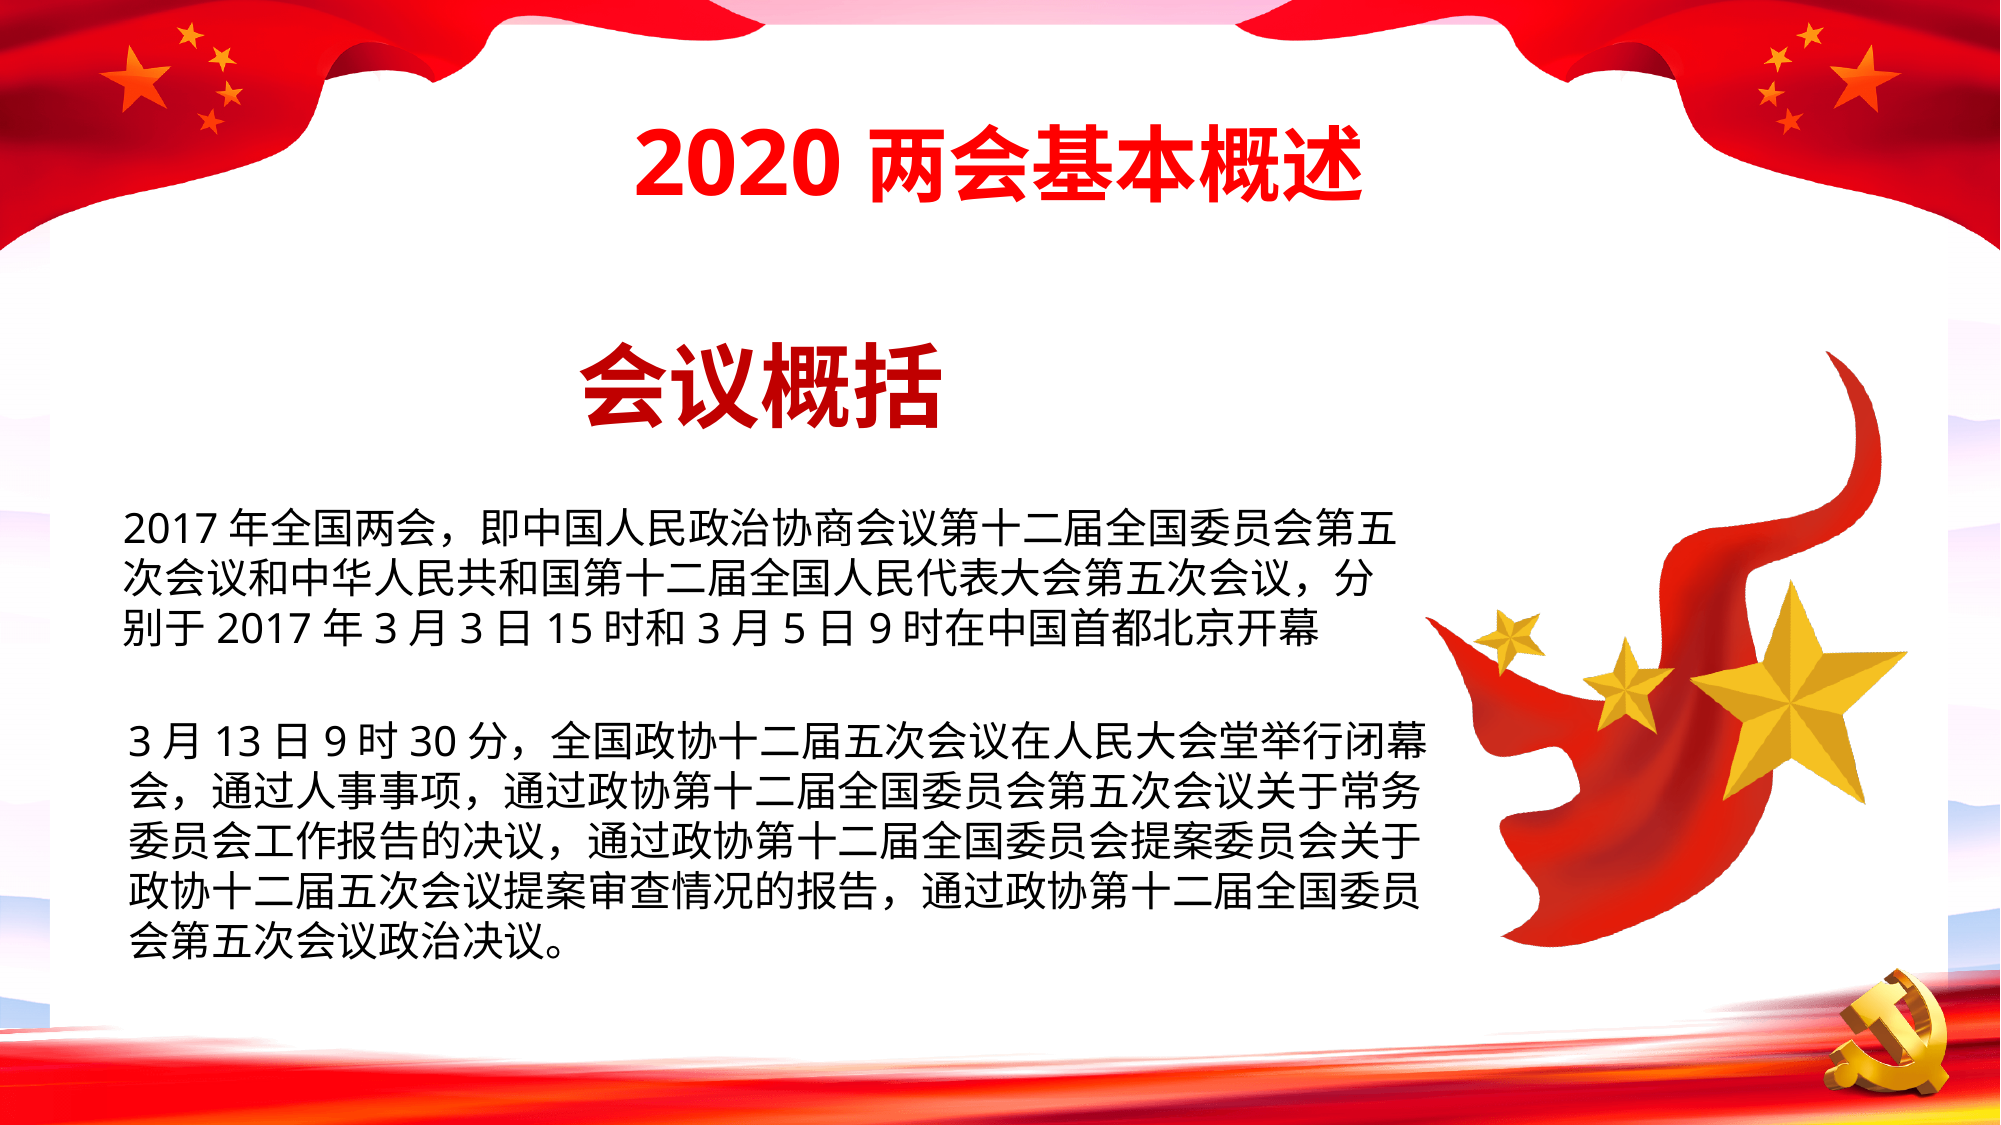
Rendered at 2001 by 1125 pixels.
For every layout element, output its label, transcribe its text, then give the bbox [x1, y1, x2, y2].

text_box 会议概括 [562, 321, 1002, 446]
picture [0, 0, 2000, 1125]
text_box 3月13日9时30分，全国政协十二届五次会议在人民大会堂举行闭幕会，通过人事事项，通过政协第十二届全国委员会第五次会议关于常务委员会工作报告的决议，通过政协第十二届全国委员会提案委员会关于政协十二届五次会议提案审查情况的报告，通过政协第十二届全国委员会第五次会议政治决议。 [113, 707, 1307, 972]
text_box 2017年全国两会，即中国人民政治协商会议第十二届全国委员会第五次会议和中华人民共和国第十二届全国人民代表大会第五次会议，分别于2017年3月3日15时和3月5日9时在中国首都北京开幕 [108, 494, 1304, 659]
